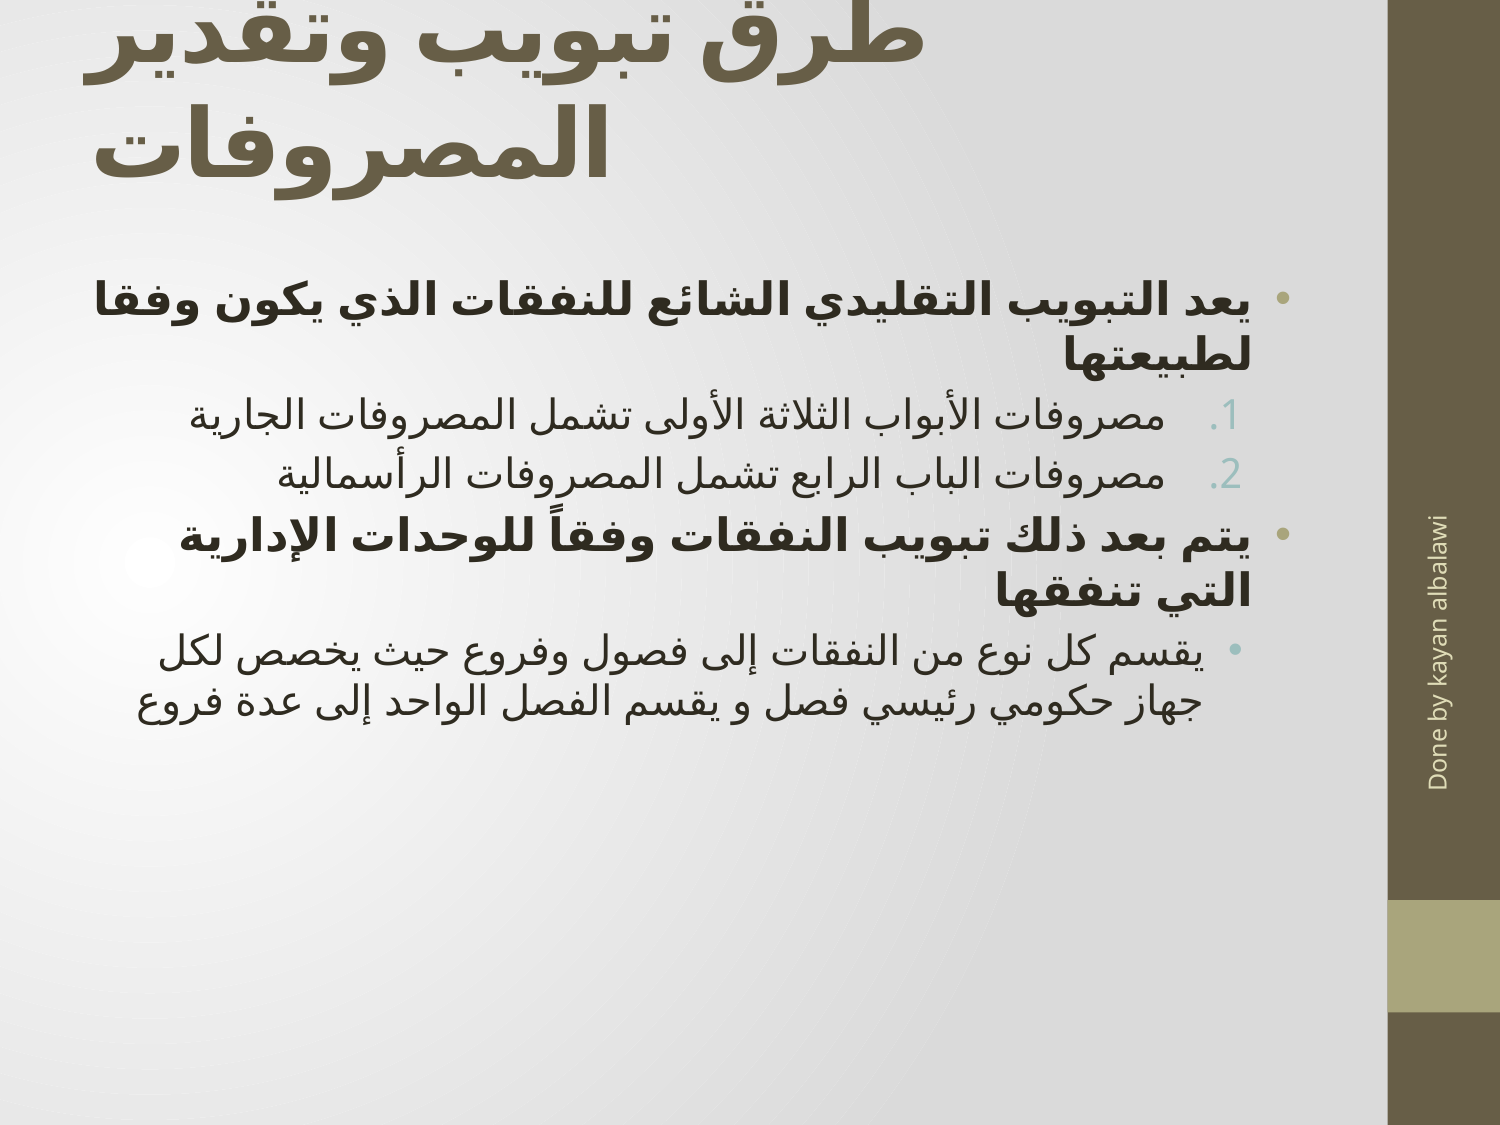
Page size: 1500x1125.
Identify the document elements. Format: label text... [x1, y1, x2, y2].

title طرق تبويب وتقدير المصروفات [75, 45, 1325, 233]
footer Done by kayan albalawi [1408, 500, 1469, 889]
list يعد التبويب التقليدي الشائع للنفقات الذي يكون وفقا لطبيعتها مصروفات الأبواب الثلاثة الأولى تشمل المصروفات الجارية مصروفات الباب الرابع تشمل المصروفات الرأسمالية يتم بعد ذلك تبويب النفقات وفقاً للوحدات الإدارية التي تنفقها يقسم كل نوع من النفقات إلى فصول وفروع حيث يخصص لكل جهاز حكومي رئيسي فصل و يقسم الفصل الواحد إلى عدة فروع [75, 262, 1325, 1050]
